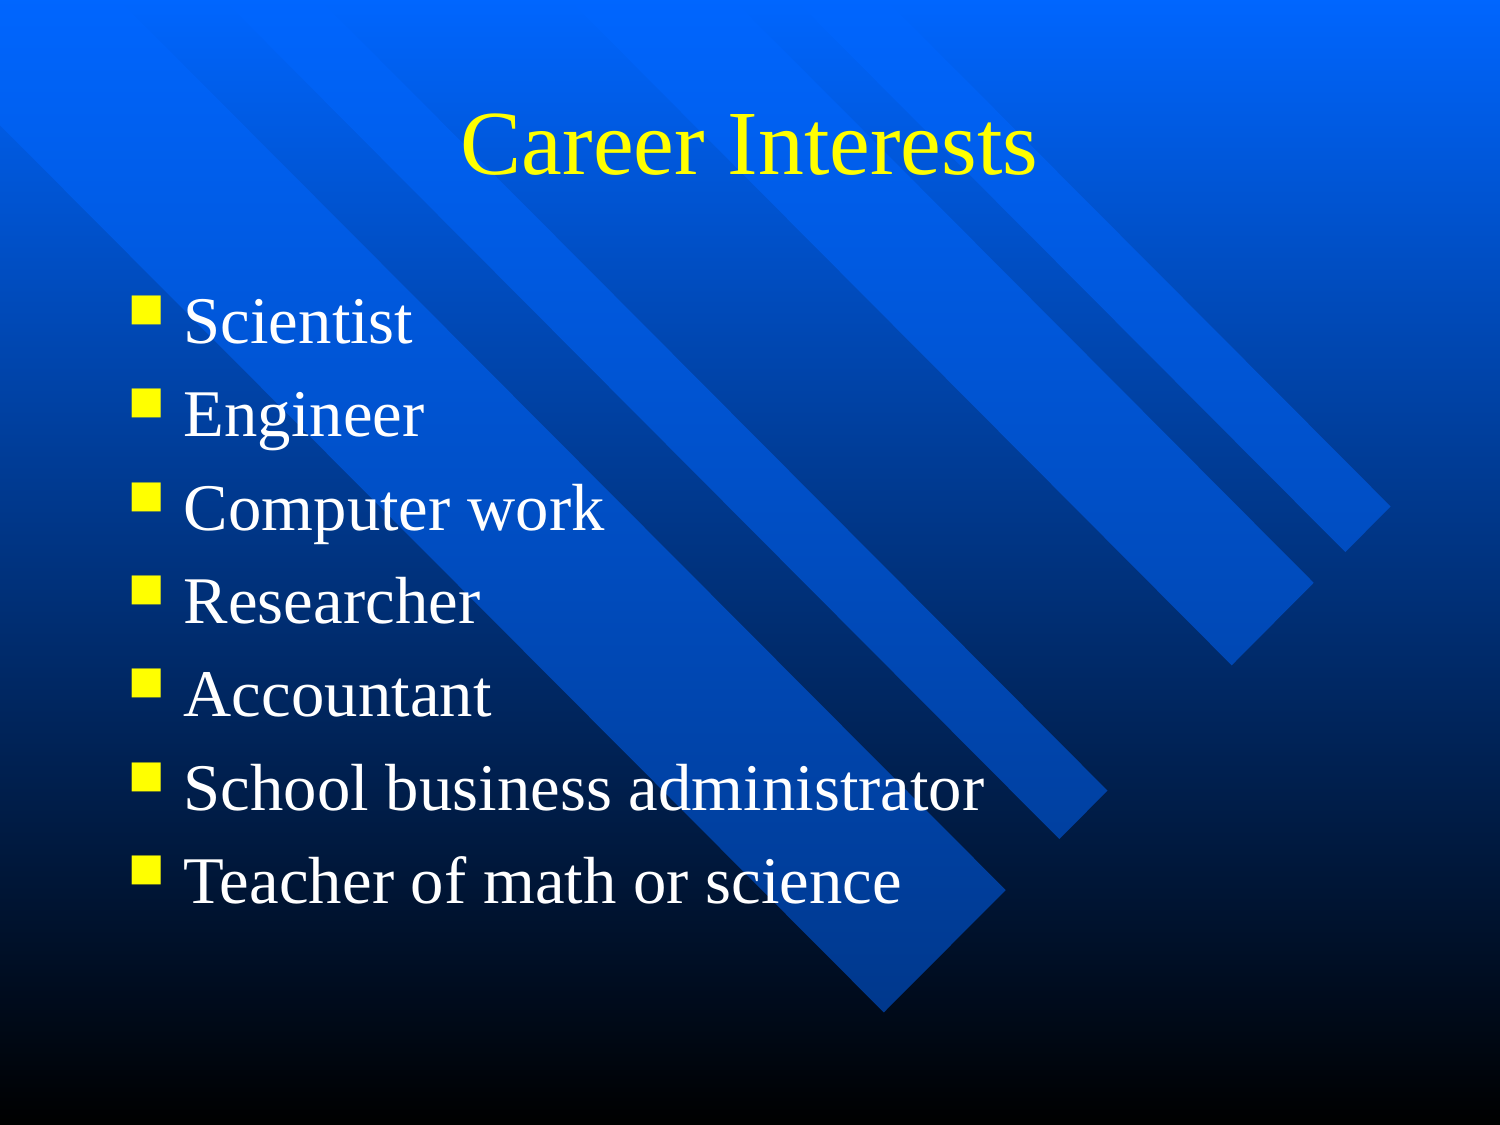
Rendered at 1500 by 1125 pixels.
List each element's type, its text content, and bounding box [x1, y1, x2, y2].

list Scientist Engineer Computer work Researcher Accountant School business administrator Teacher of math or science [111, 268, 1388, 1001]
title Career Interests [112, 37, 1388, 238]
